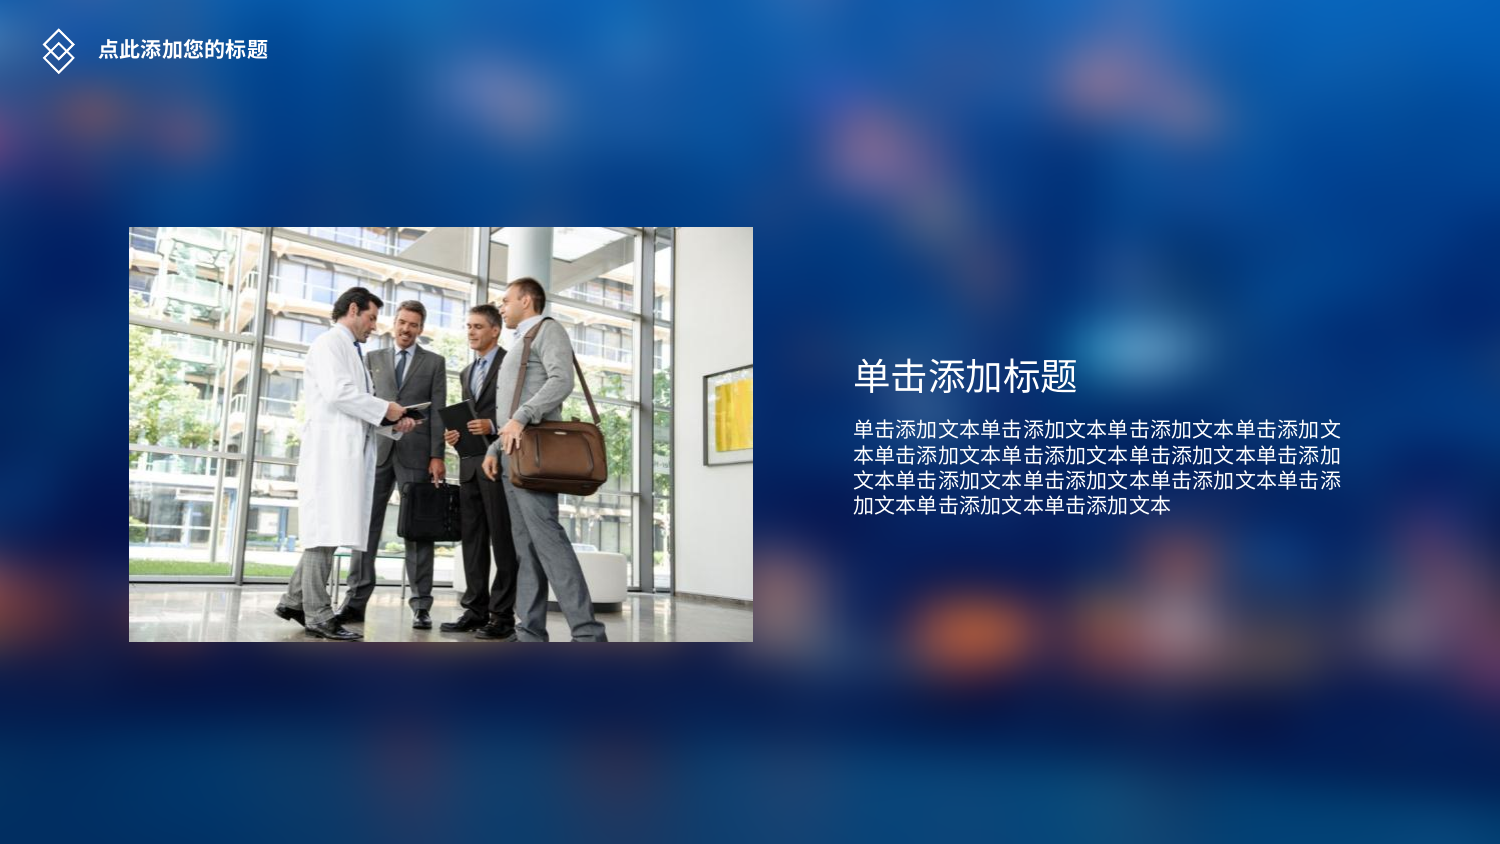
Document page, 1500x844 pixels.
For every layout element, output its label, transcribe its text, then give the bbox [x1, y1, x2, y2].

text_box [44, 29, 74, 73]
picture [0, 0, 1500, 844]
text_box 点此添加您的标题 [83, 28, 347, 69]
text_box 单击添加标题 单击添加文本单击添加文本单击添加文本单击添加文本单击添加文本单击添加文本单击添加文本单击添加文本单击添加文本单击添加文本单击添加文本单击添加文本单击添加文本单击添加文本 [838, 345, 1371, 551]
